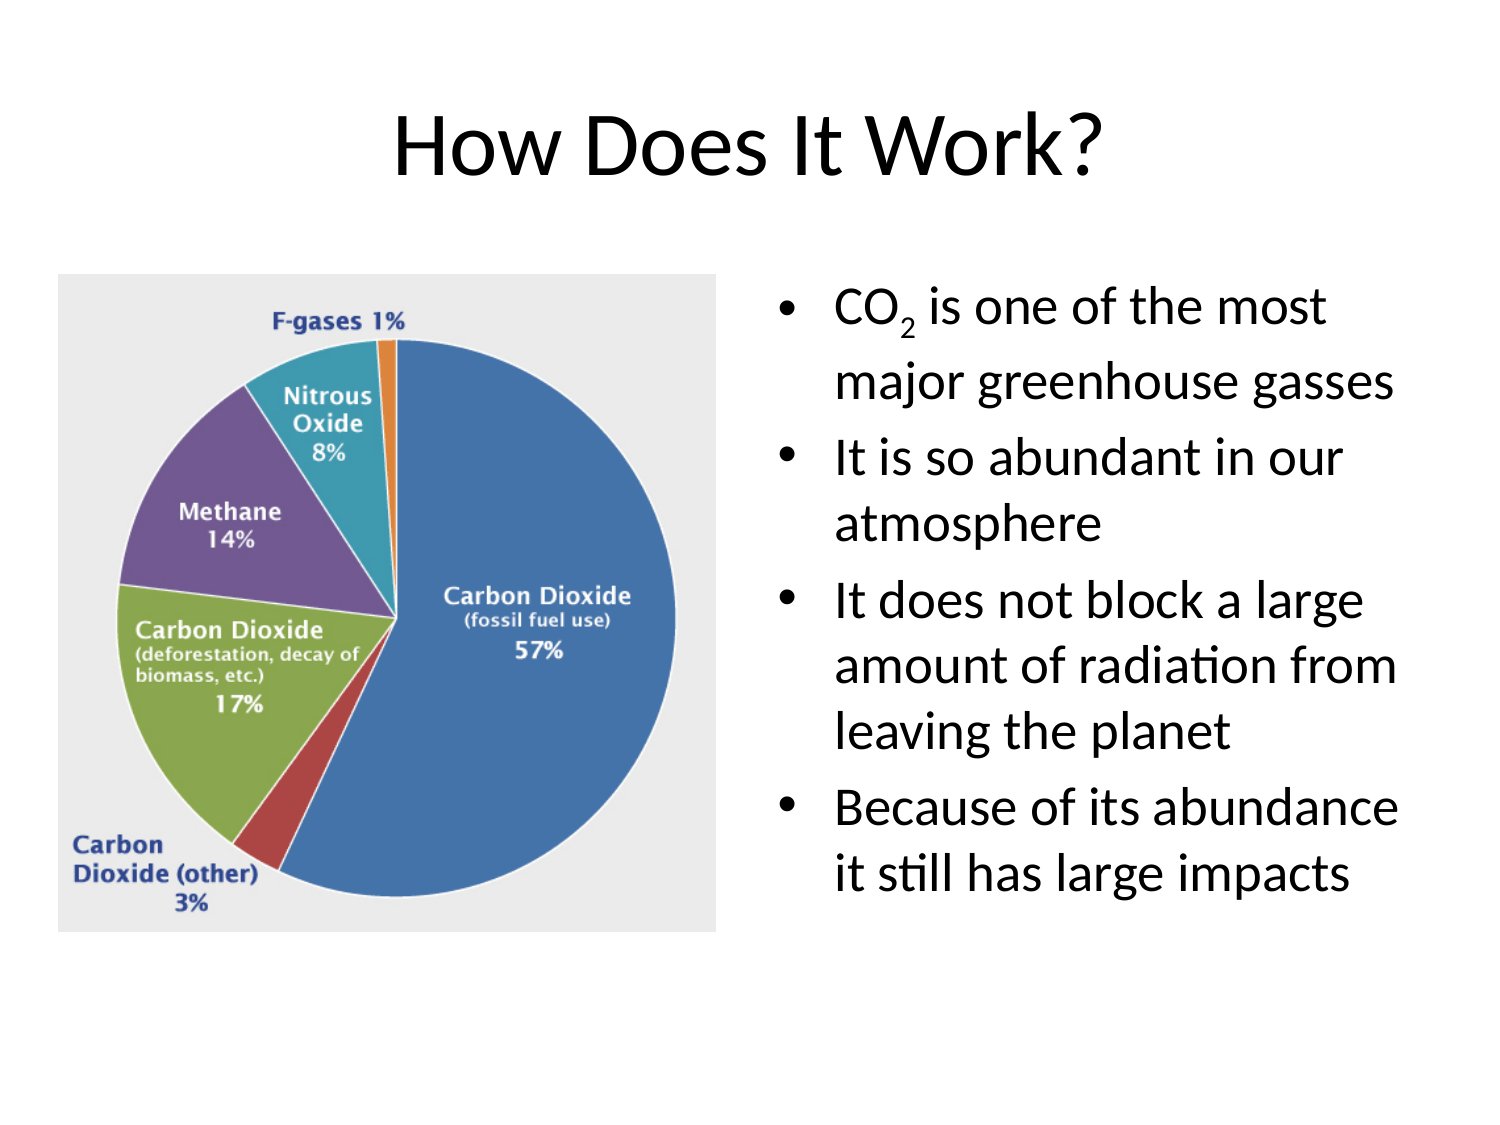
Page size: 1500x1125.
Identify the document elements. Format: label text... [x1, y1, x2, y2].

list CO2 is one of the most major greenhouse gasses It is so abundant in our atmosphere It does not block a large amount of radiation from leaving the planet Because of its abundance it still has large impacts [762, 262, 1425, 1005]
picture [58, 274, 716, 932]
title How Does It Work? [75, 45, 1425, 233]
